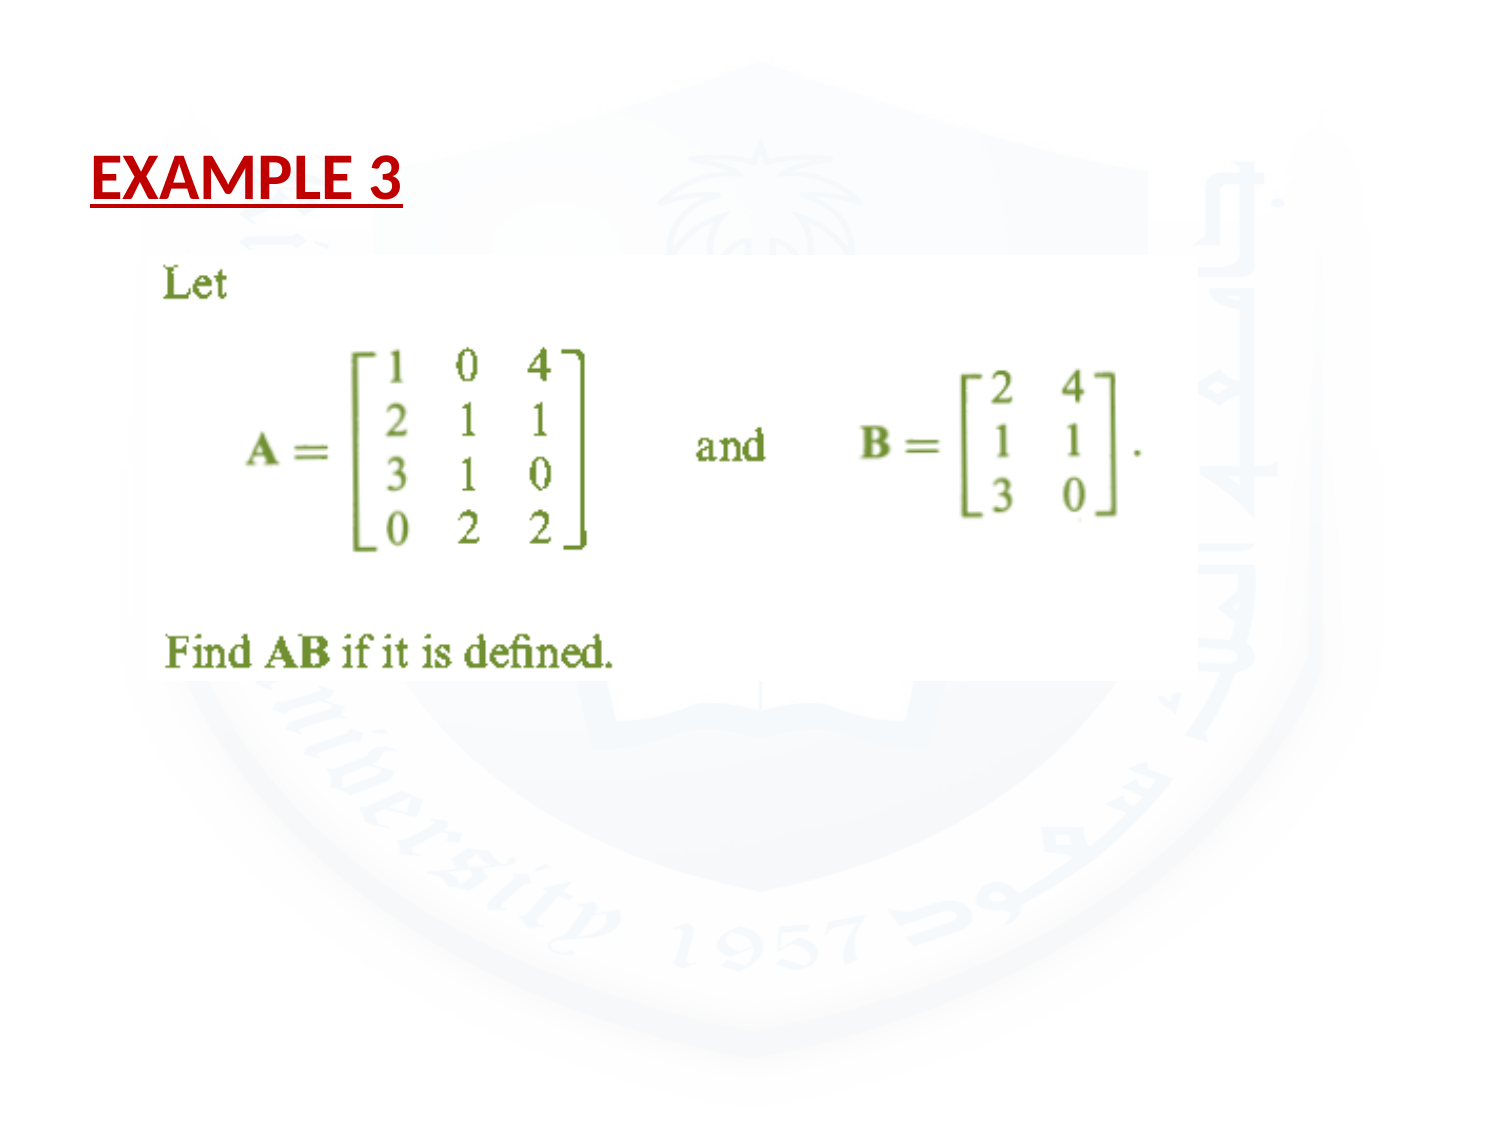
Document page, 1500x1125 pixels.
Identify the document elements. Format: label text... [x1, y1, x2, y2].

list EXAMPLE 3 [75, 125, 1425, 1005]
picture [147, 255, 1199, 681]
